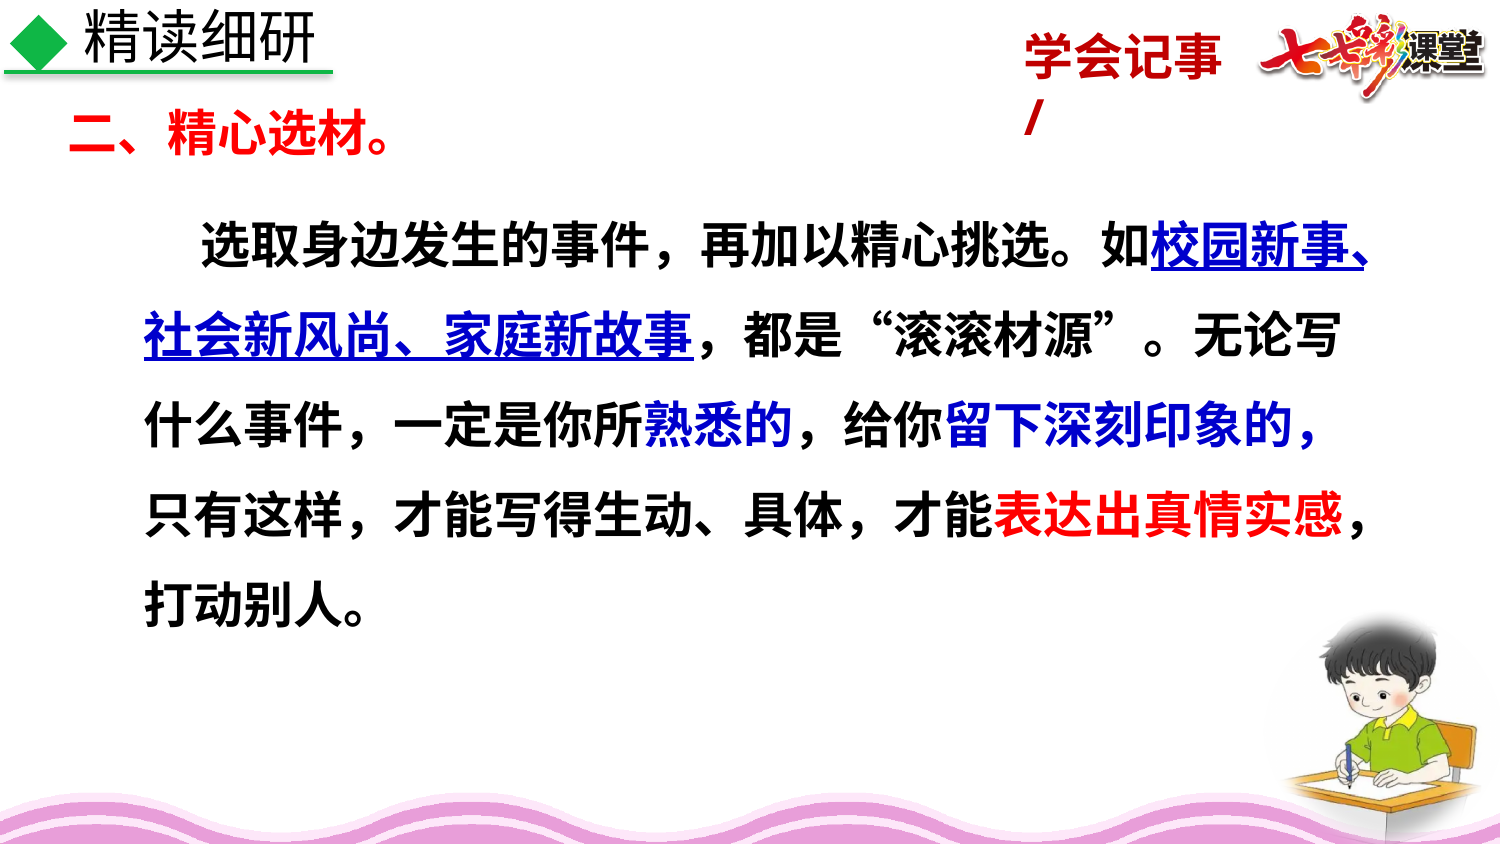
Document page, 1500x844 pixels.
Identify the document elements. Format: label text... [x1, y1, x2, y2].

text_box 选取身边发生的事件，再加以精心挑选。如校园新事、社会新风尚、家庭新故事，都是“滚滚材源”。无论写什么事件，一定是你所熟悉的，给你留下深刻印象的，只有这样，才能写得生动、具体，才能表达出真情实感，打动别人。 [128, 175, 1379, 641]
picture [0, 637, 1500, 844]
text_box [3, 0, 334, 79]
picture [1254, 8, 1491, 104]
text_box 二、精心选材。 [53, 93, 784, 169]
